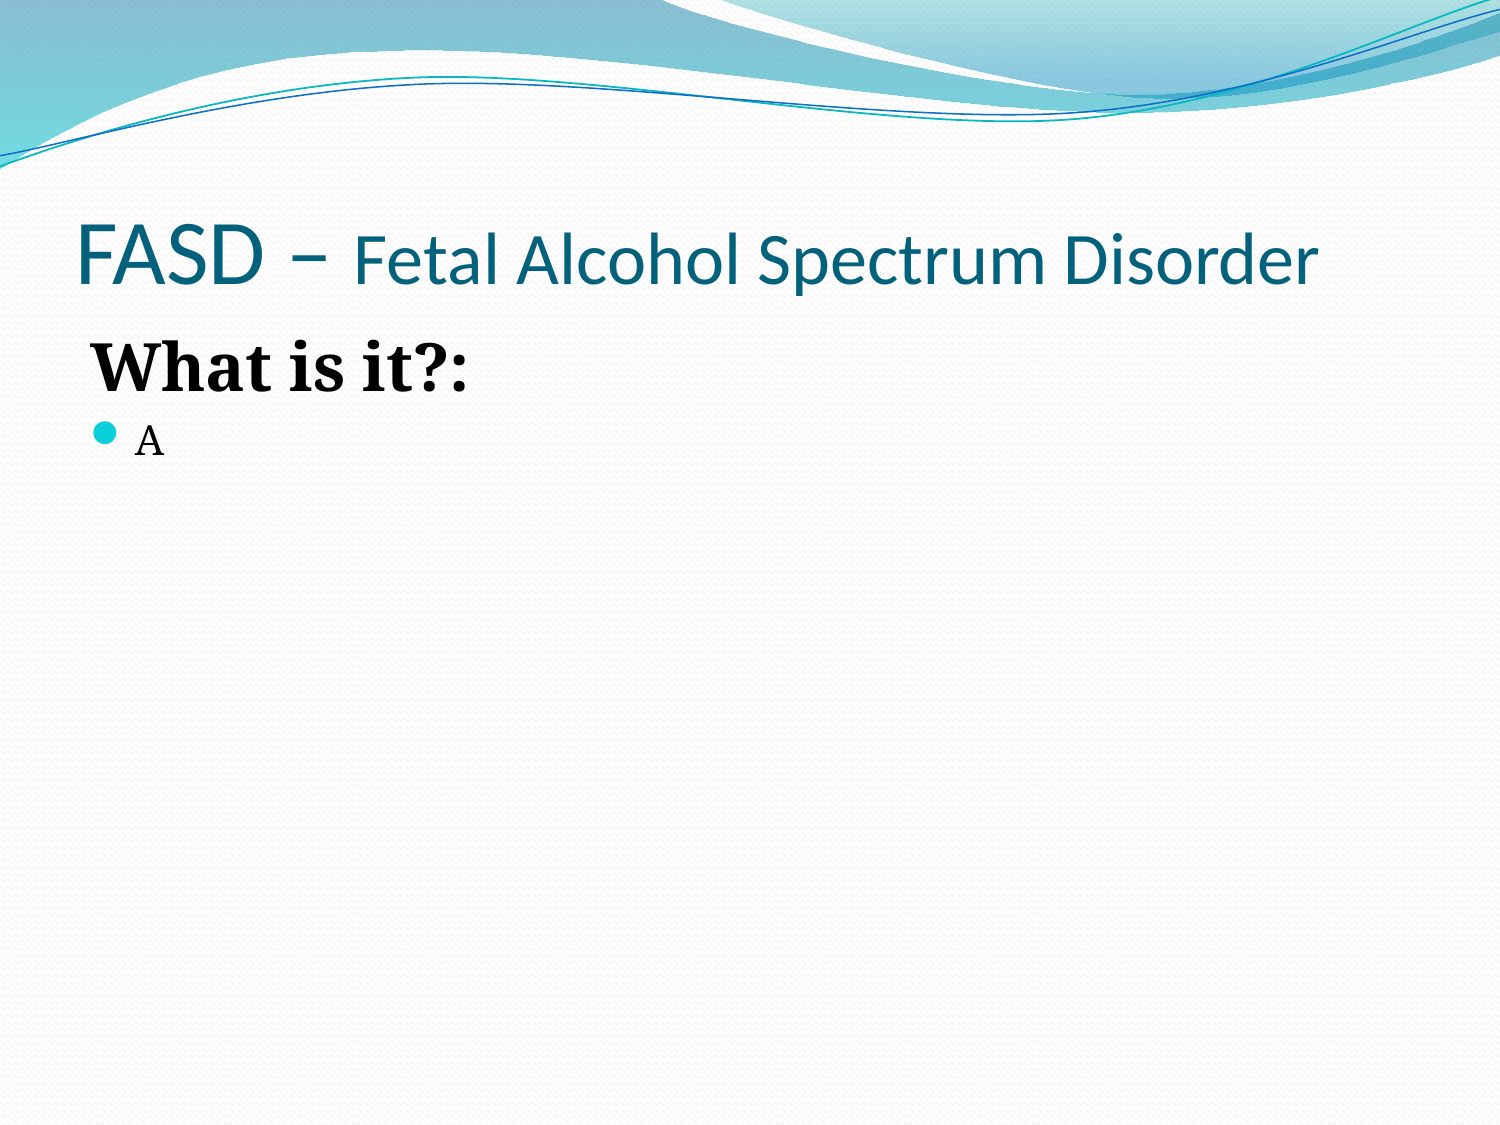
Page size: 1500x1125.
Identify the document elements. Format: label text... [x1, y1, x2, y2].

list What is it?: A [74, 317, 1426, 1038]
title FASD – Fetal Alcohol Spectrum Disorder [74, 115, 1426, 304]
